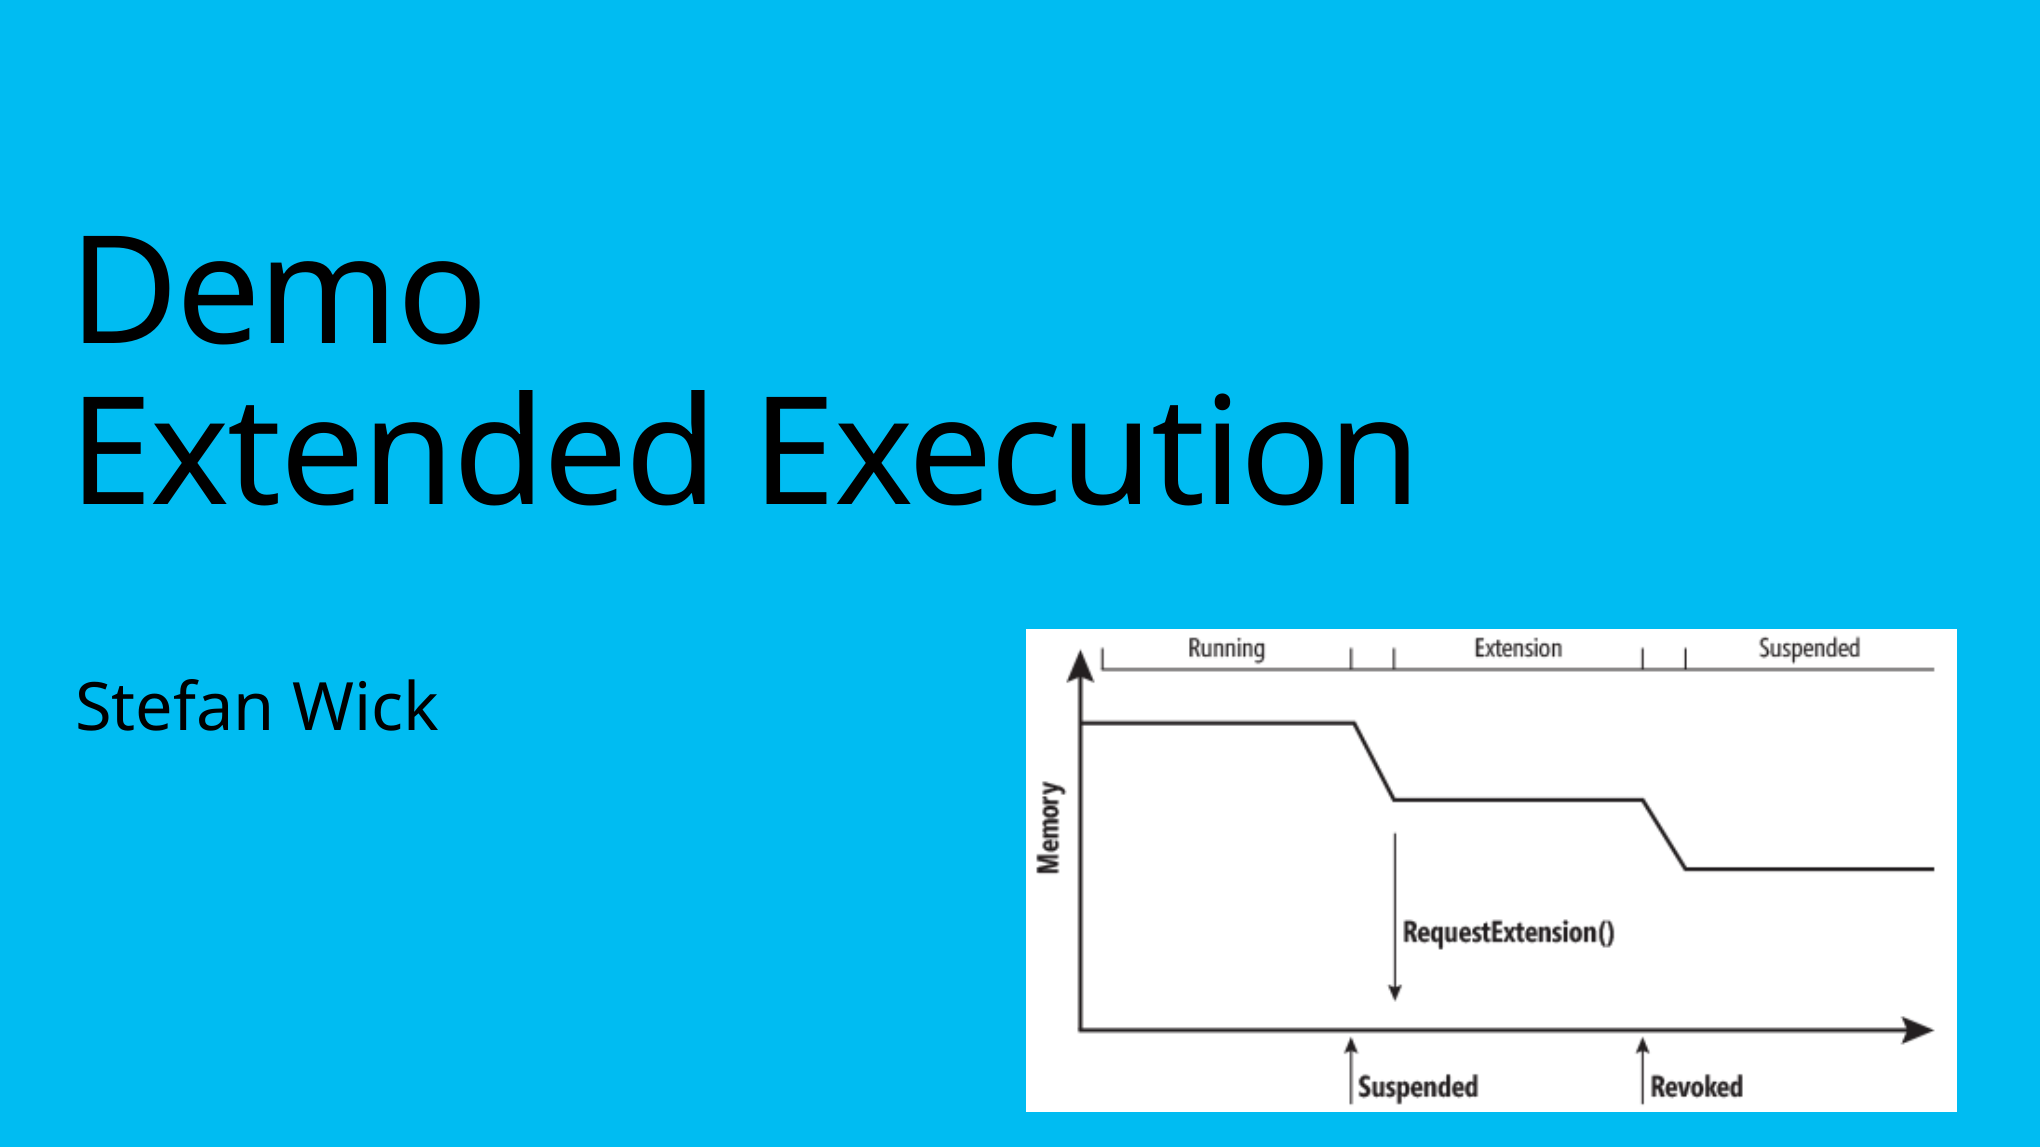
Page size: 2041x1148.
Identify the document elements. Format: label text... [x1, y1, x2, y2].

title Demo Extended Execution [45, 198, 1545, 557]
picture [1027, 630, 1956, 1111]
list Stefan Wick [45, 648, 1026, 770]
